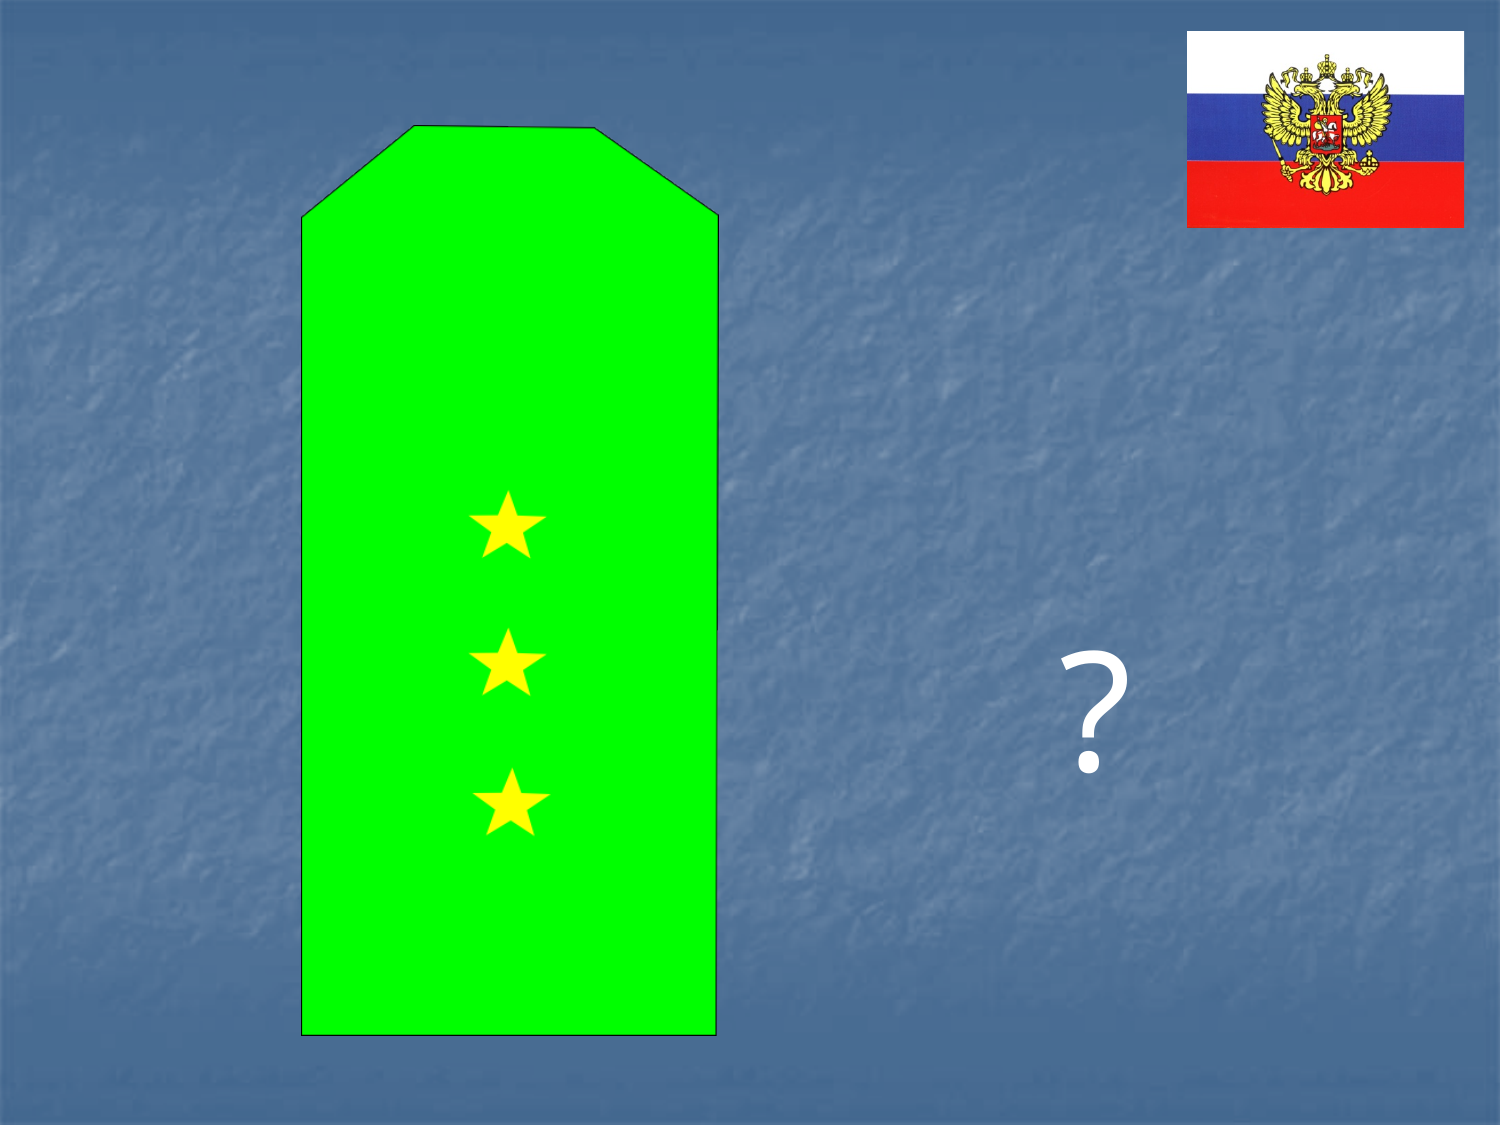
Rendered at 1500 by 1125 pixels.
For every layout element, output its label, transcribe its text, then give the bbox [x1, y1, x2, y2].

text_box ? [1045, 597, 1164, 813]
picture [1186, 30, 1465, 228]
picture [300, 125, 719, 1036]
